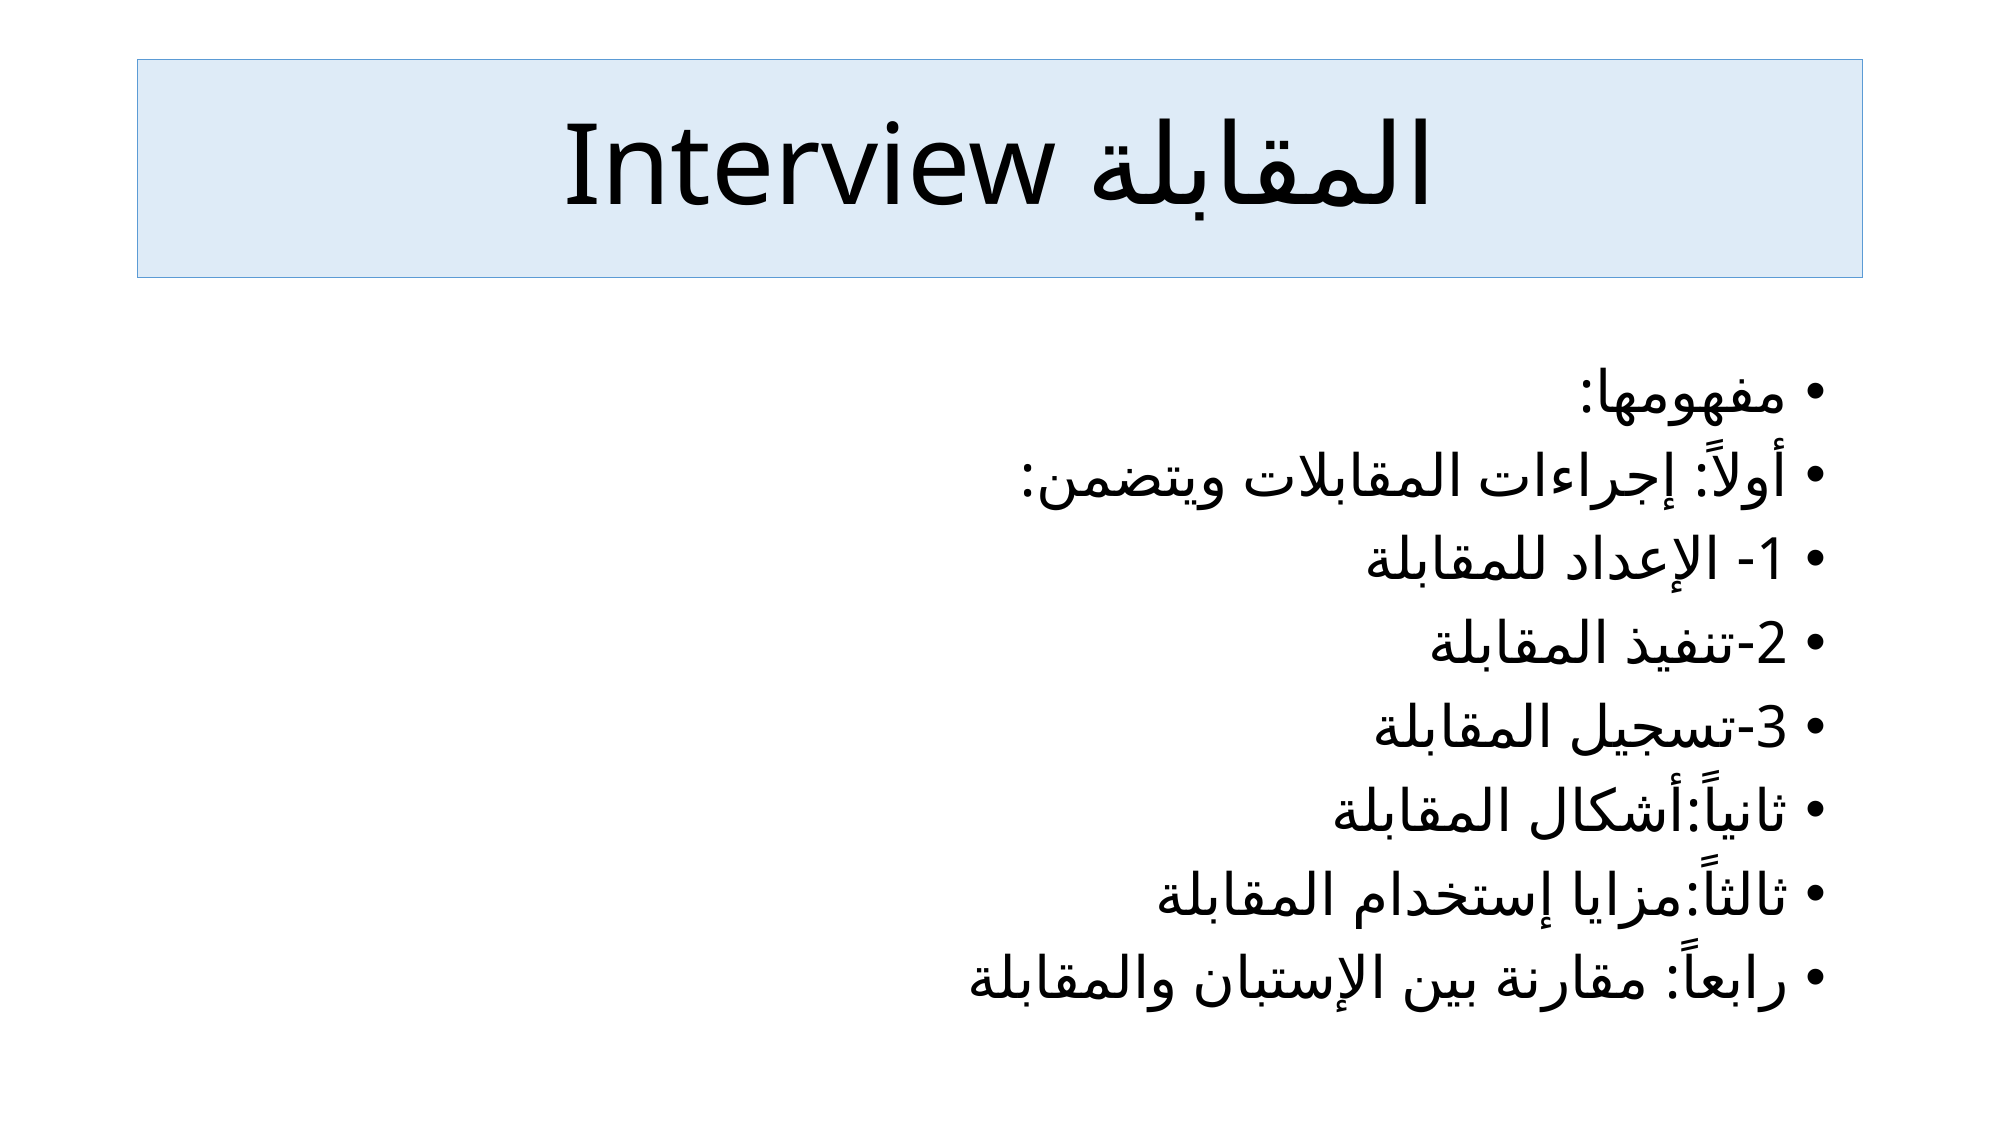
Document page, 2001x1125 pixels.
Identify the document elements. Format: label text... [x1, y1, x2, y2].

list مفهومها: أولاً: إجراءات المقابلات ويتضمن: 1- الإعداد للمقابلة 2-تنفيذ المقابلة 3-تسجيل المقابلة ثانياً:أشكال المقابلة ثالثاً:مزايا إستخدام المقابلة رابعاً: مقارنة بين الإستبان والمقابلة [111, 354, 1841, 1105]
title المقابلة Interview [137, 59, 1863, 278]
